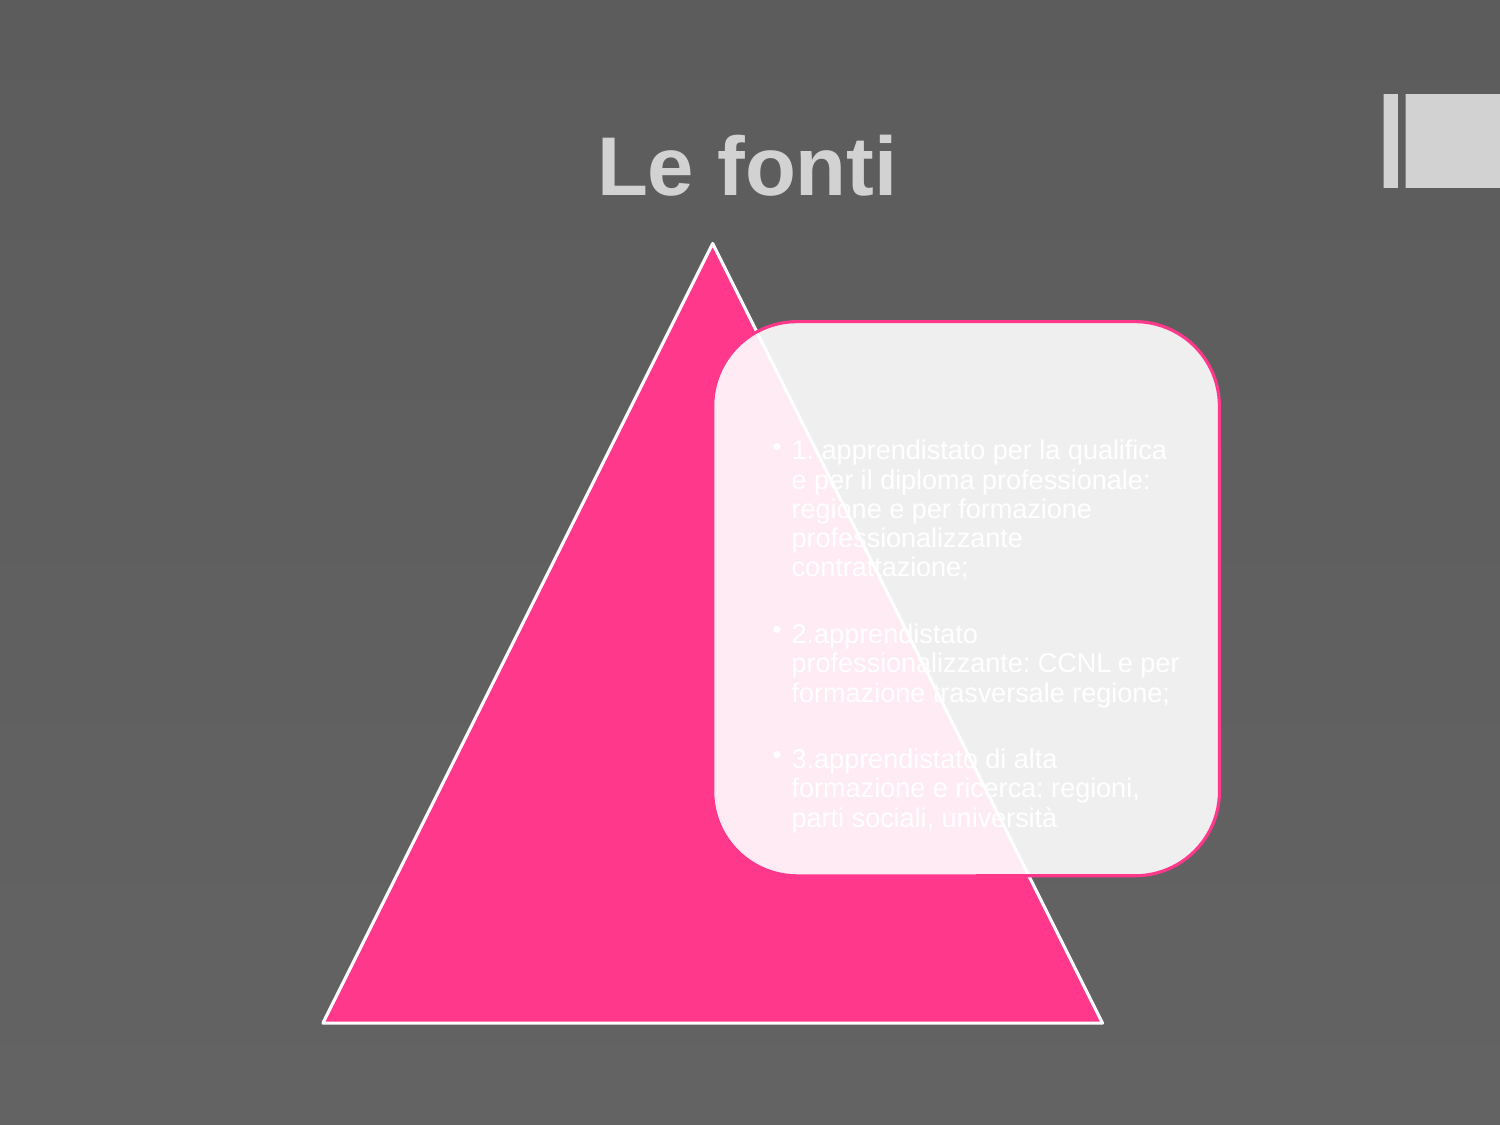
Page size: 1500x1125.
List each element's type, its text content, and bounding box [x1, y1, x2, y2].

title Le fonti [147, 78, 1348, 220]
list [170, 243, 1372, 1024]
